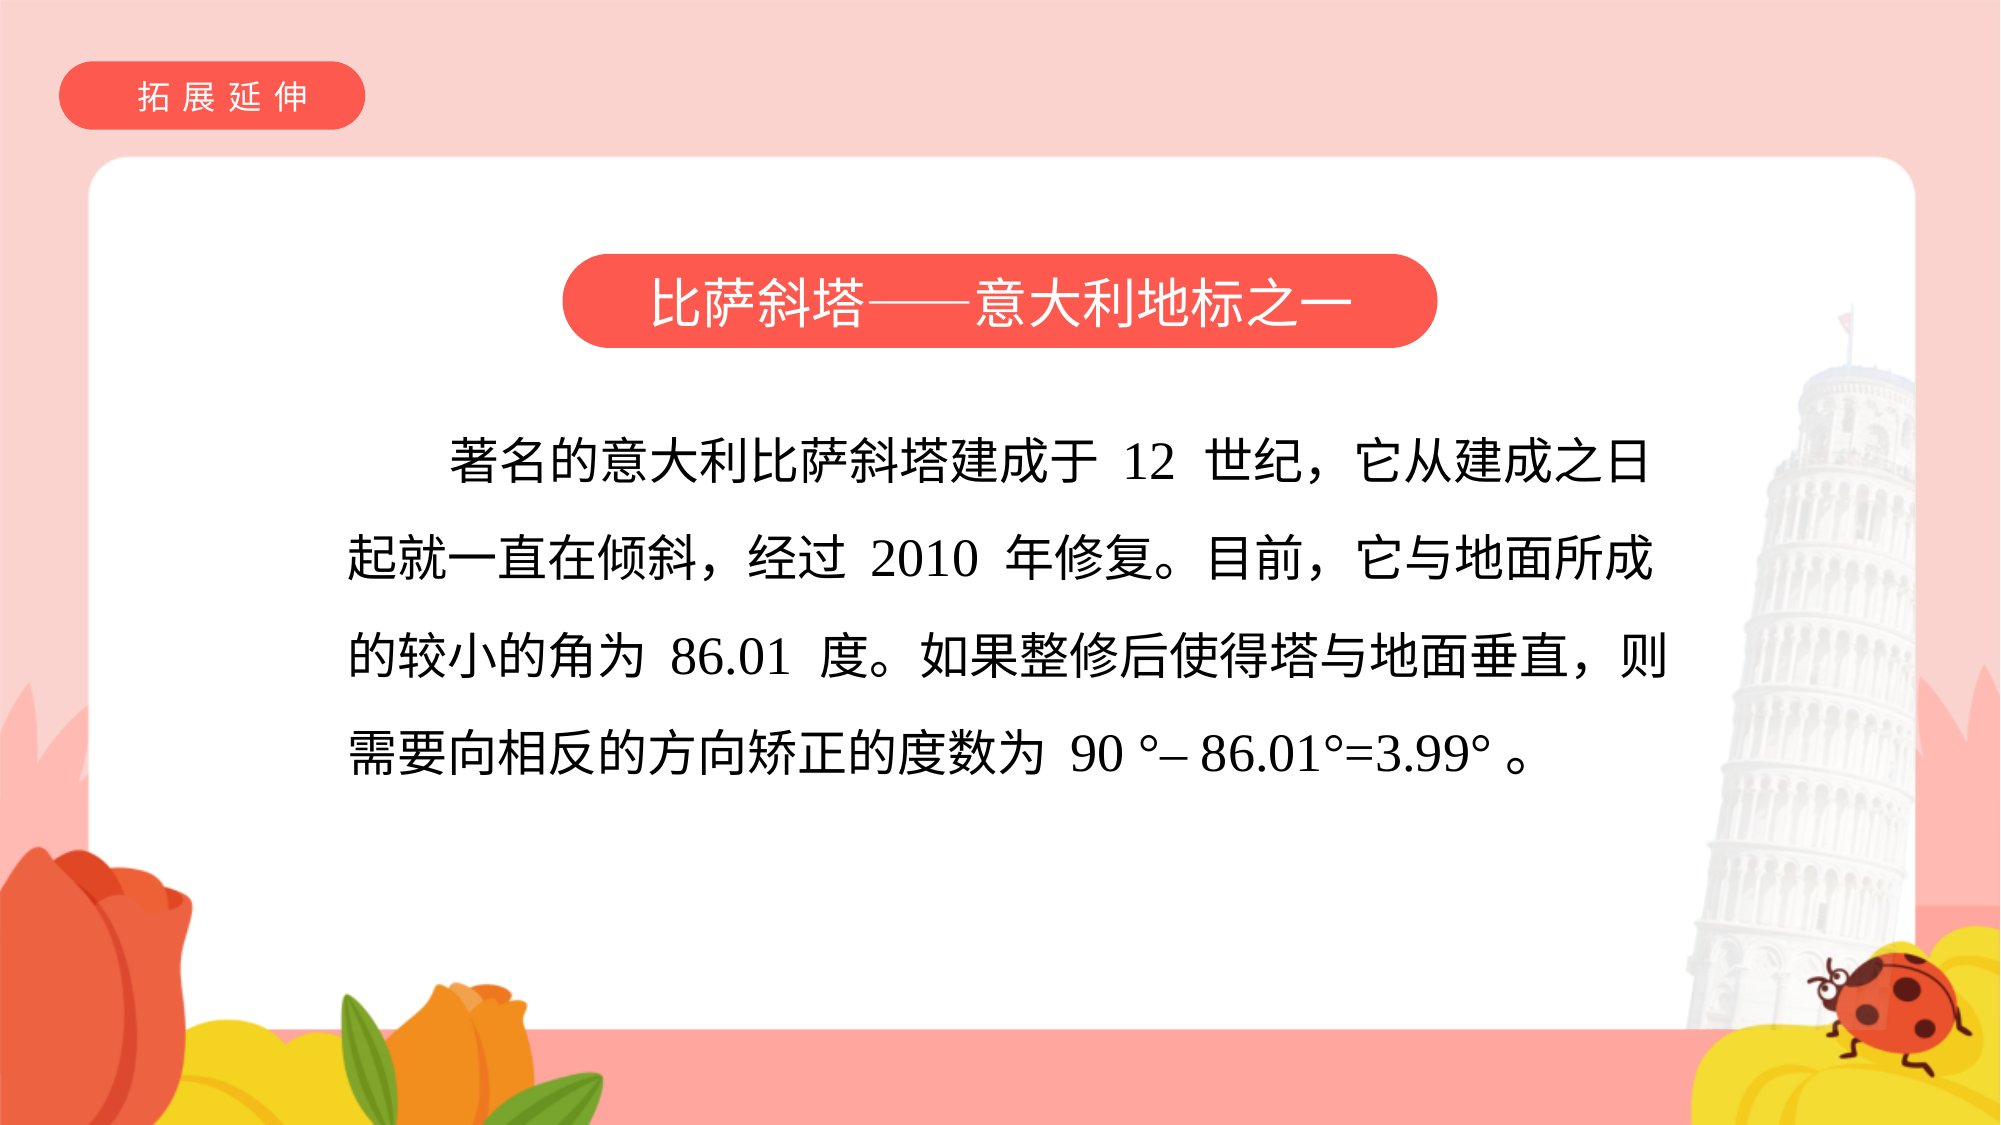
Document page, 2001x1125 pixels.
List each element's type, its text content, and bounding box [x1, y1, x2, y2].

picture [0, 0, 2001, 1125]
text_box 著名的意大利比萨斜塔建成于 12 世纪，它从建成之日起就一直在倾斜，经过 2010 年修复。目前，它与地面所成的较小的角为 86.01 度。如果整修后使得塔与地面垂直，则需要向相反的方向矫正的度数为 90 °– 86.01°=3.99°。 [332, 385, 1643, 790]
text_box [555, 253, 1448, 348]
